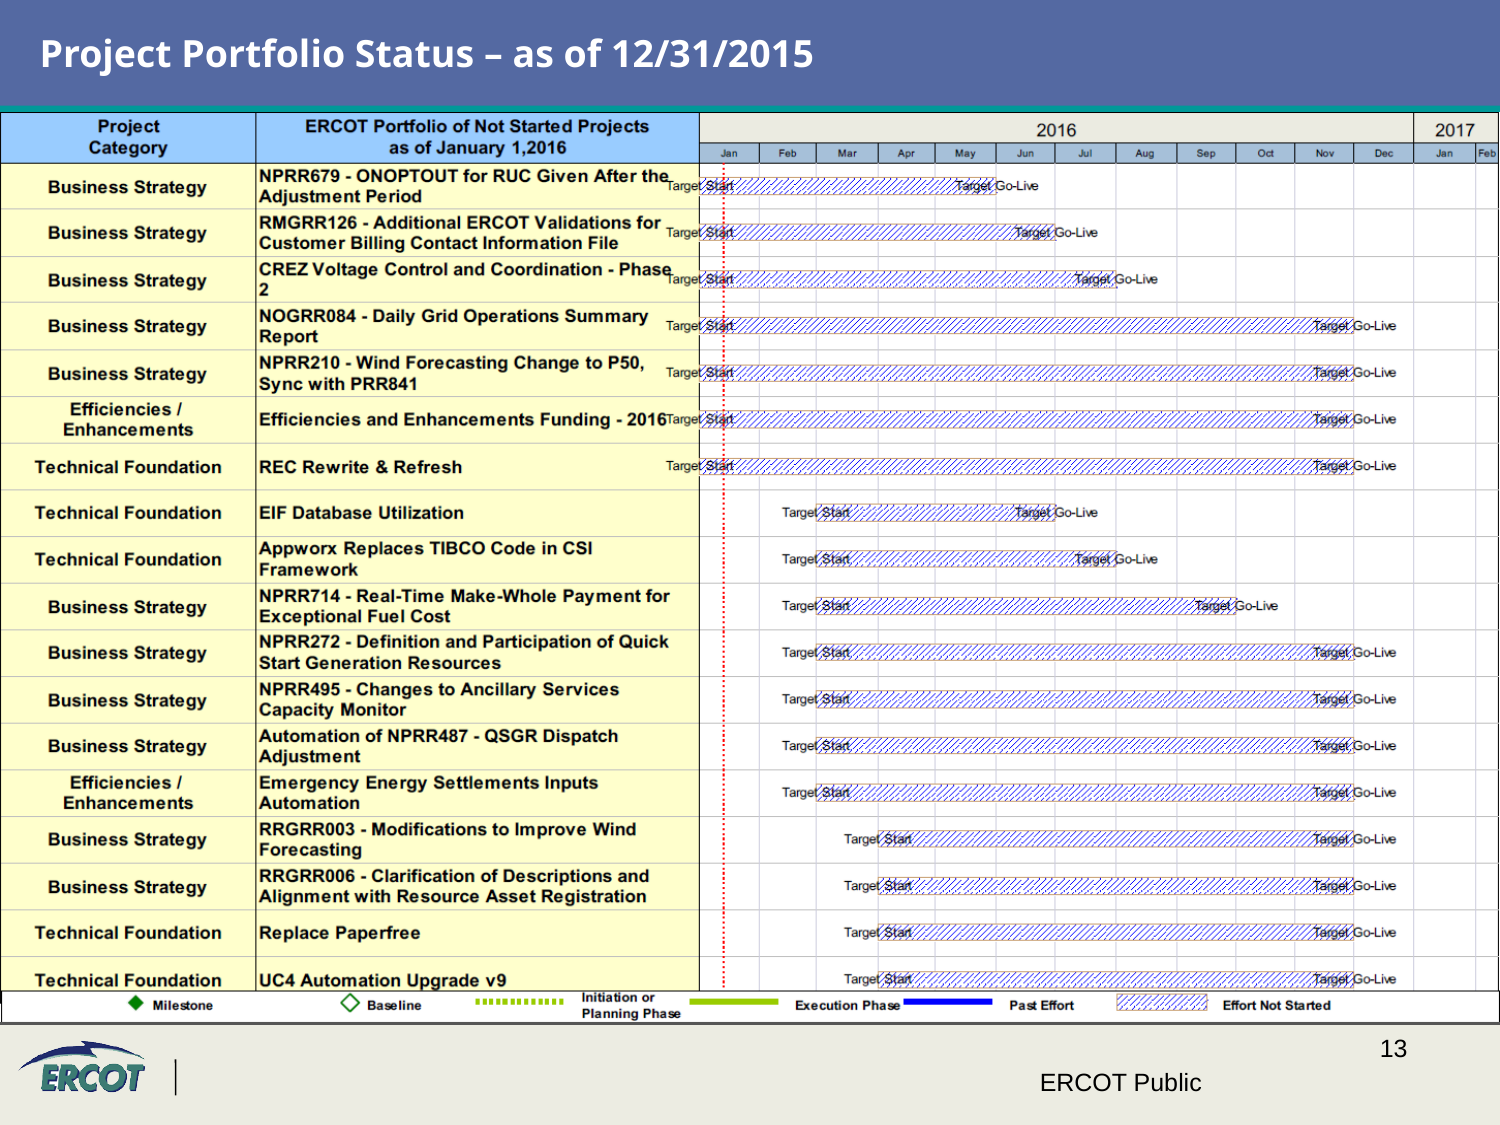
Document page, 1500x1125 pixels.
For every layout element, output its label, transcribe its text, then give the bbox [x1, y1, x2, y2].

picture [10, 1031, 151, 1111]
text_box [24, 22, 1450, 85]
text_box Project Portfolio Status – as of 12/31/2015 [24, 30, 1163, 106]
footer ERCOT Public [1025, 1059, 1438, 1125]
picture [0, 112, 1500, 1026]
